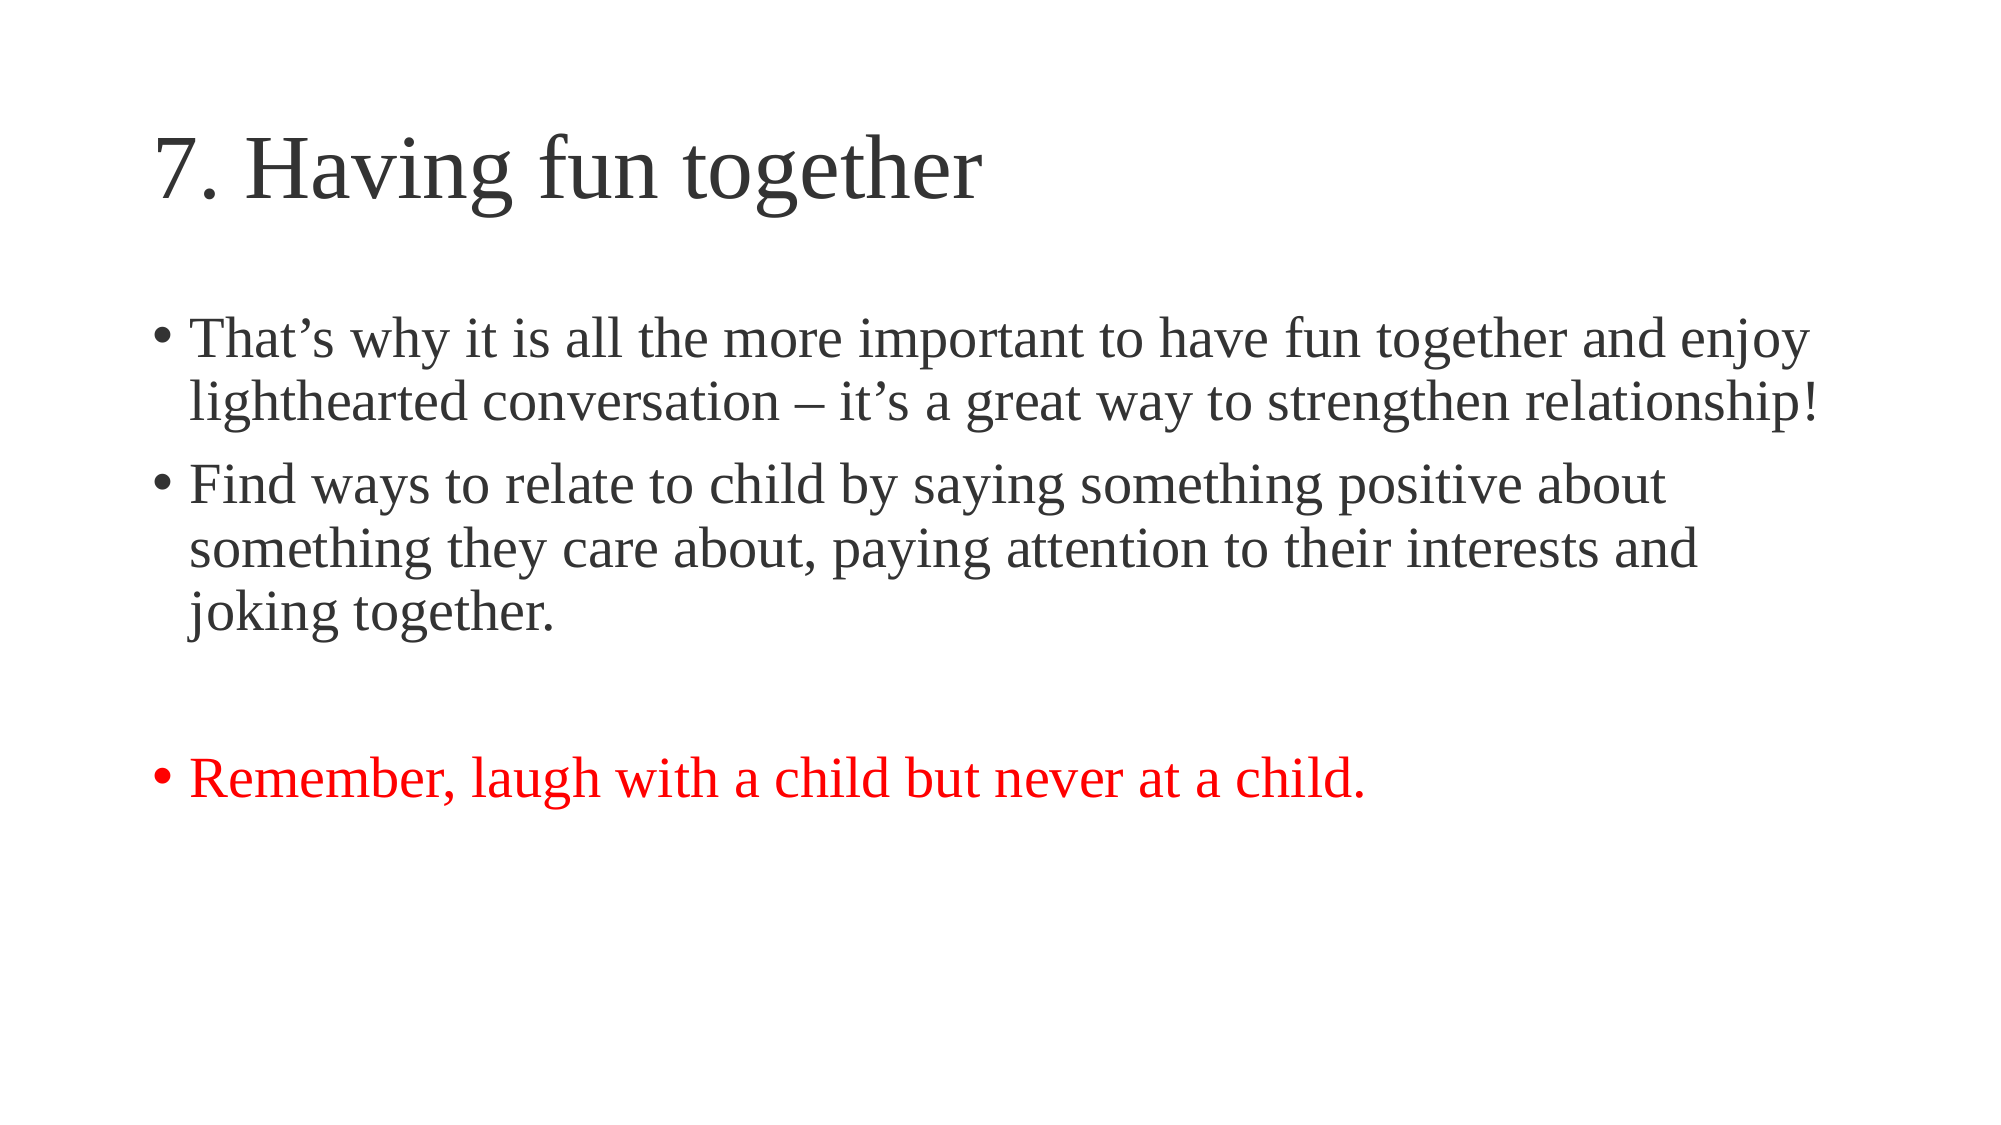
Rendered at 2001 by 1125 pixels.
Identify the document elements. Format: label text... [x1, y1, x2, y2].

list That’s why it is all the more important to have fun together and enjoy lighthearted conversation – it’s a great way to strengthen relationship! Find ways to relate to child by saying something positive about something they care about, paying attention to their interests and joking together. Remember, laugh with a child but never at a child. [137, 299, 1863, 1014]
title 7. Having fun together [137, 59, 1863, 278]
